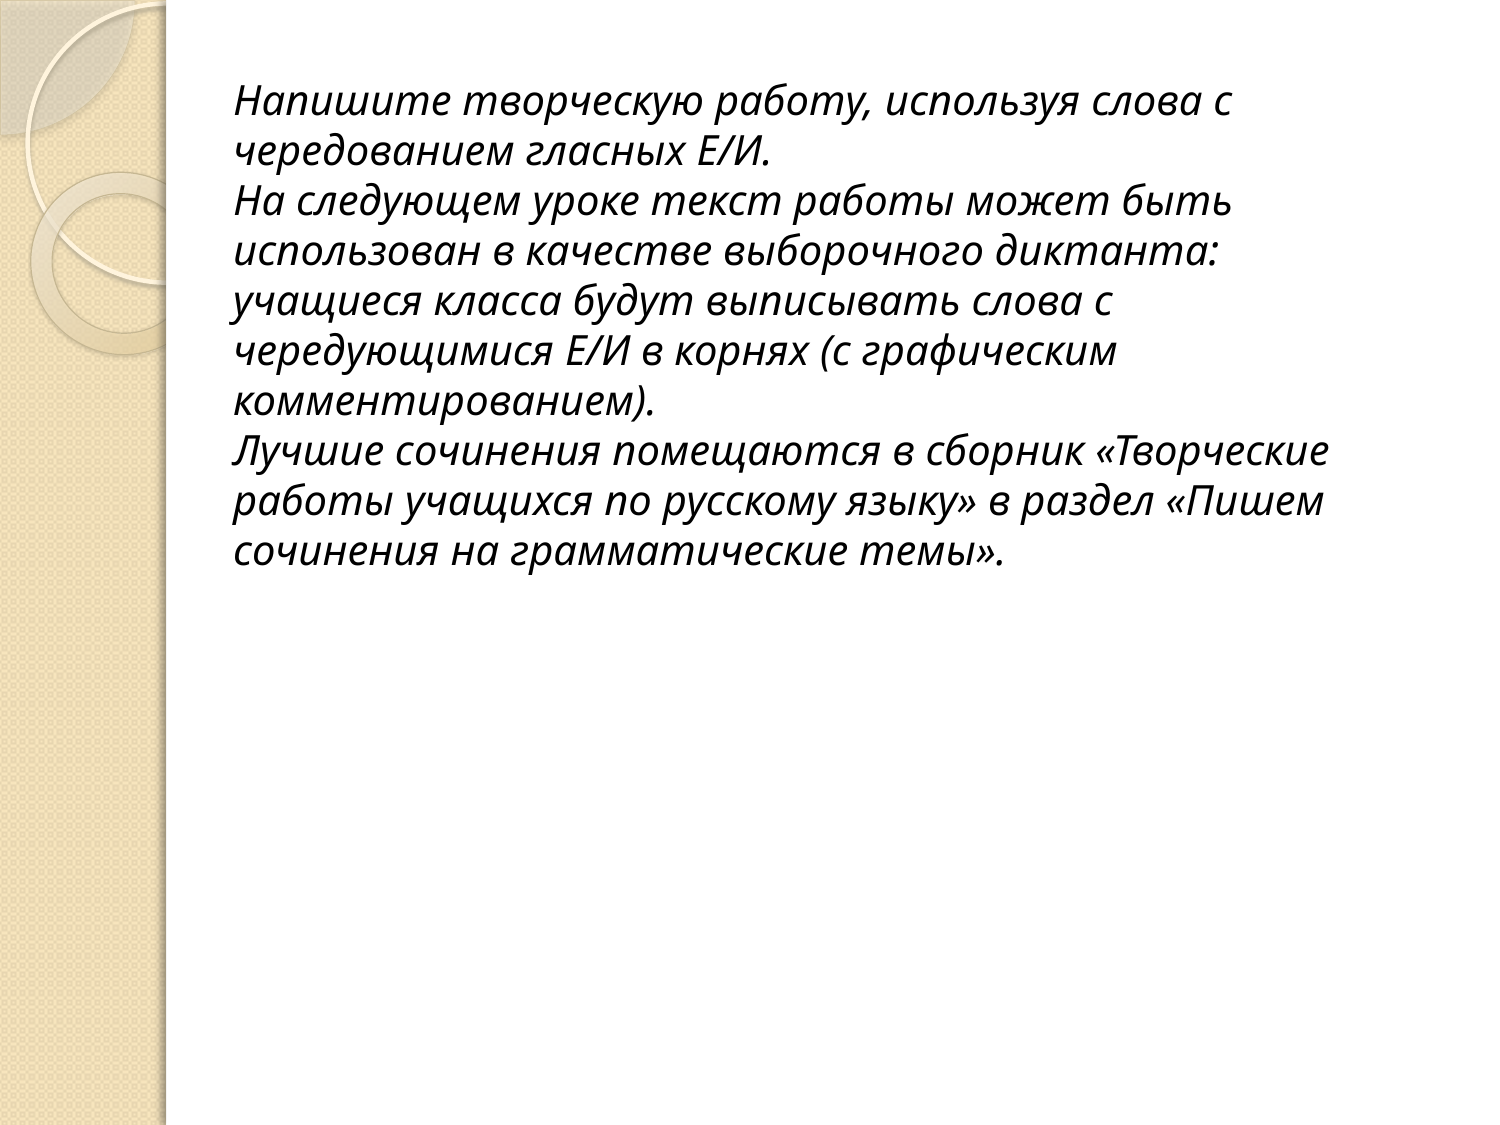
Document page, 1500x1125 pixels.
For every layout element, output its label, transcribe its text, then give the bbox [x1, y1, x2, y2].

text_box Напишите творческую работу, используя слова с чередованием гласных Е/И. На следующем уроке текст работы может быть использован в качестве выборочного диктанта: учащиеся класса будут выписывать слова с чередующимися Е/И в корнях (с графическим комментированием). Лучшие сочинения помещаются в сборник «Творческие работы учащихся по русскому языку» в раздел «Пишем сочинения на грамматические темы». [218, 66, 1435, 582]
